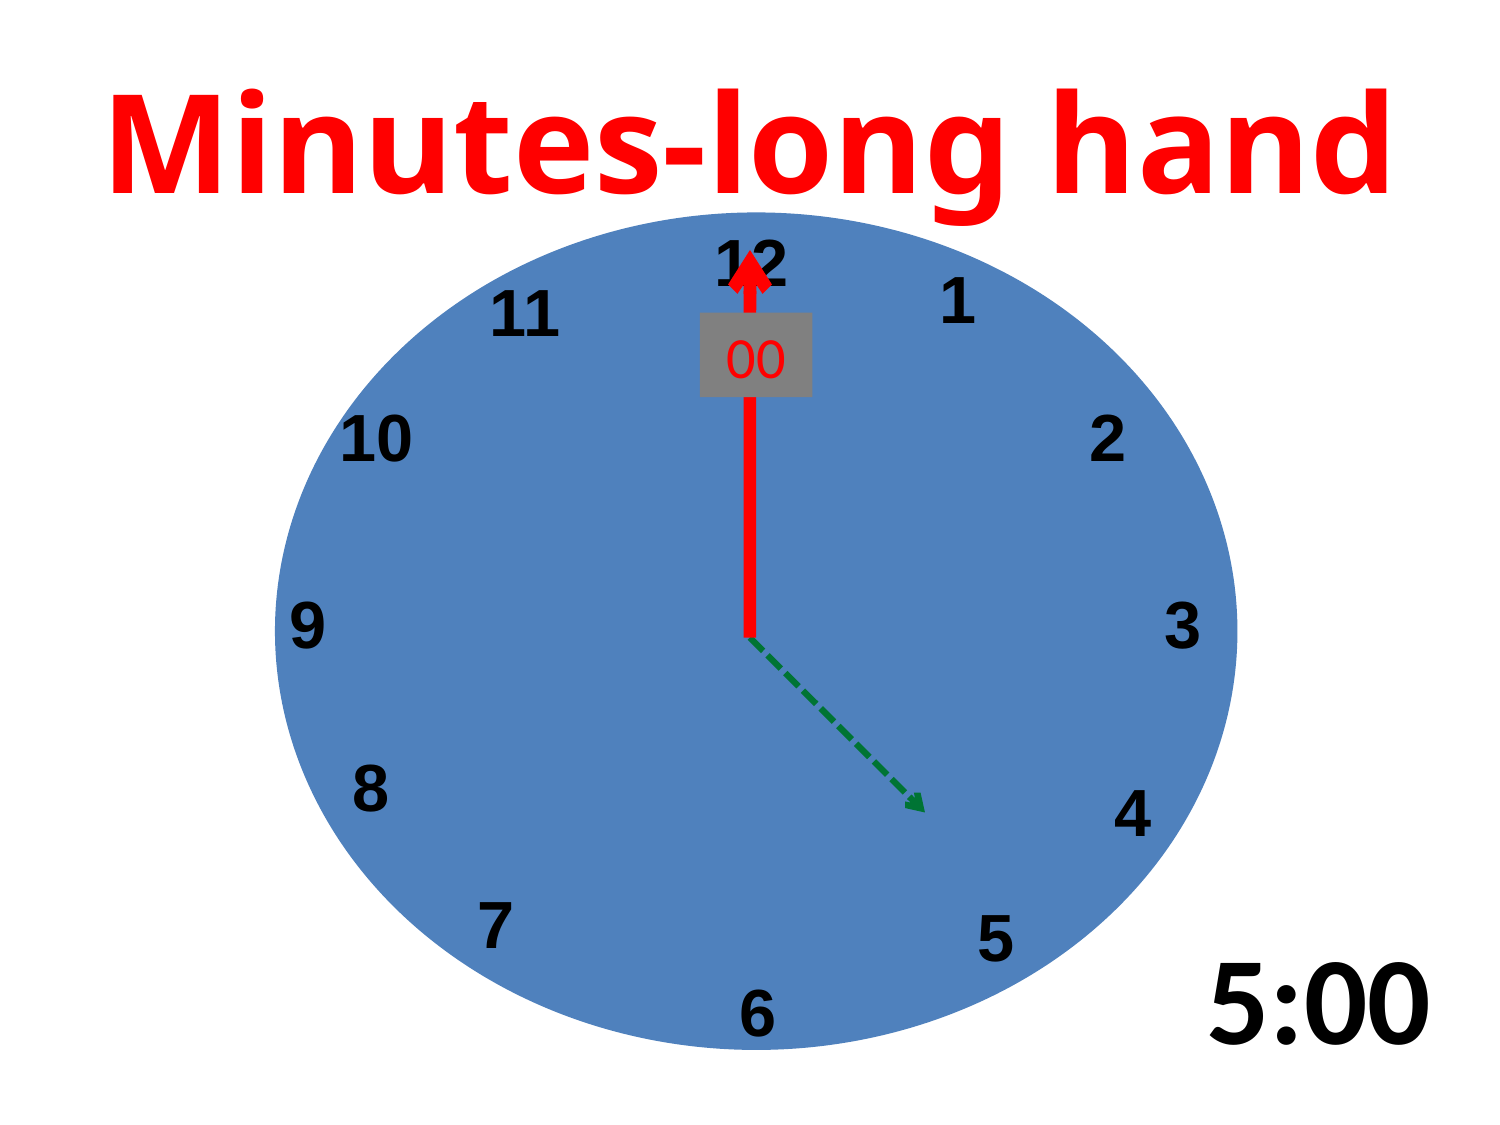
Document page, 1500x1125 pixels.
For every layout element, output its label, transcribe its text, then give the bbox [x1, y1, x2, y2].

text_box 4 [1100, 762, 1200, 858]
text_box 8 [337, 737, 438, 833]
text_box 6 [725, 962, 825, 1058]
text_box 2 [1074, 387, 1175, 483]
text_box 12 [699, 212, 813, 308]
text_box 10 [324, 387, 438, 483]
text_box 11 [474, 262, 588, 358]
title Minutes-long hand [75, 45, 1425, 233]
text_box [749, 637, 926, 813]
text_box 1 [924, 249, 1025, 345]
text_box 3 [1149, 574, 1250, 670]
text_box 5:00 [1187, 912, 1450, 1078]
text_box 5 [962, 887, 1063, 983]
text_box 7 [462, 874, 563, 970]
text_box [272, 233, 1238, 1052]
text_box 00 [699, 312, 813, 398]
text_box 9 [275, 574, 375, 670]
